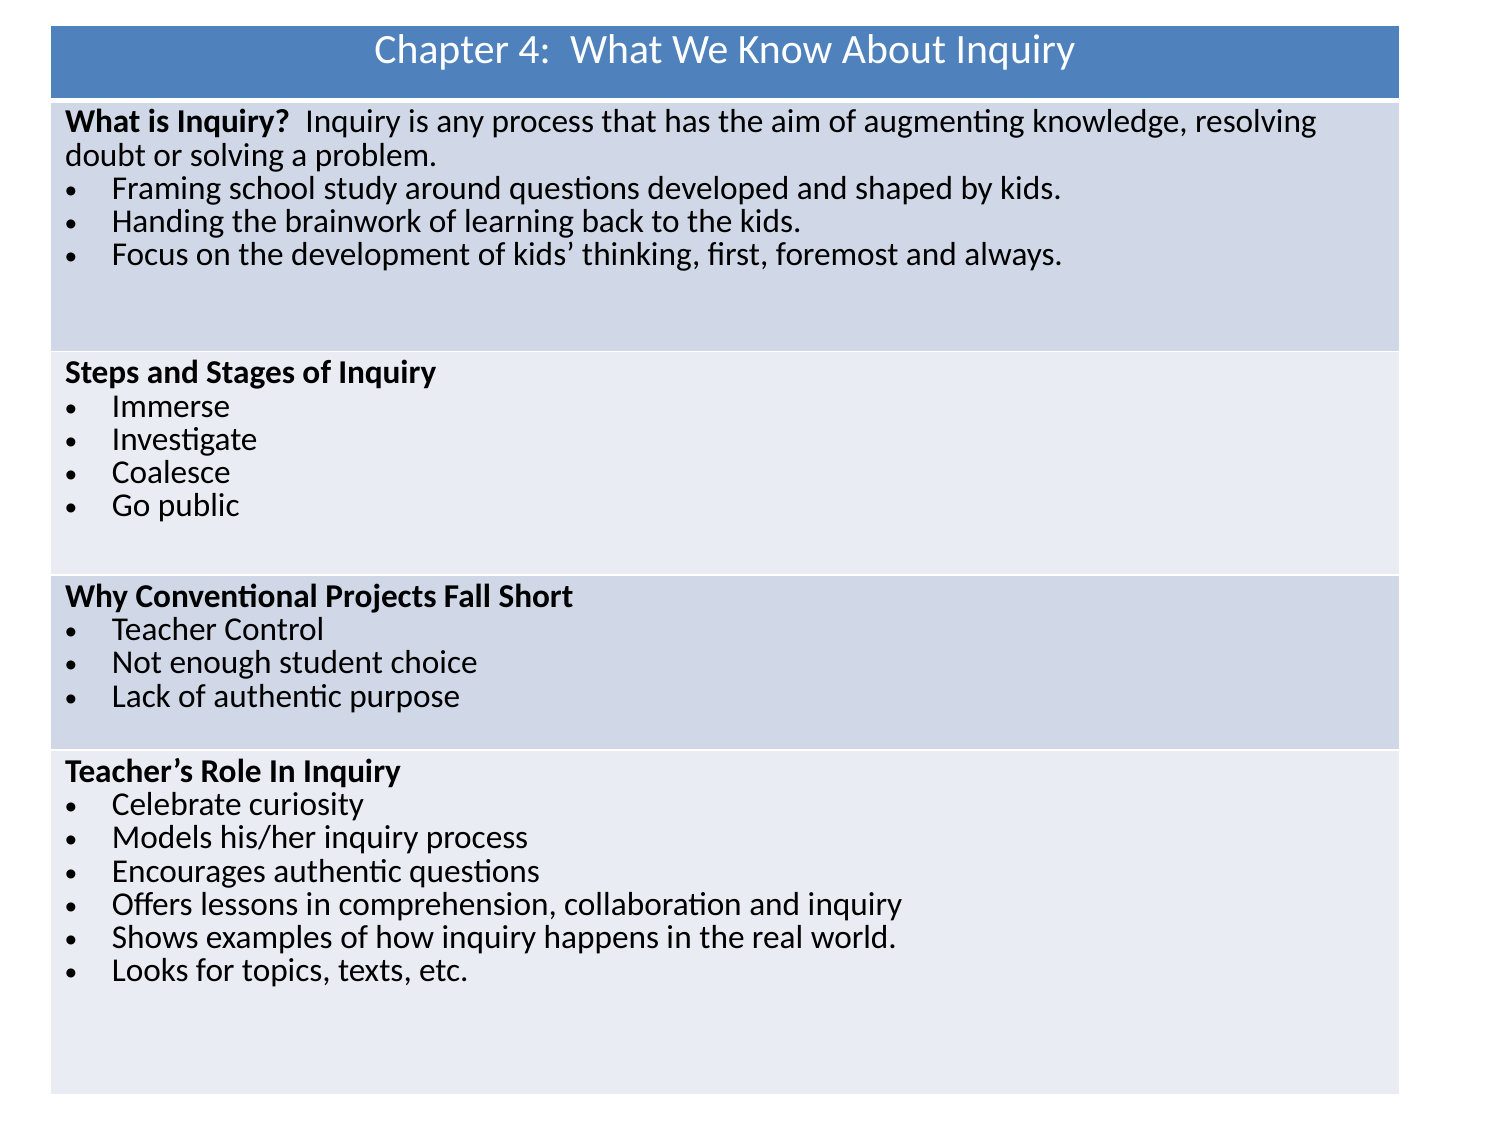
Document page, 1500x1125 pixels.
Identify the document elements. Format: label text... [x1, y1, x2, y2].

table_cell Steps and Stages of Inquiry Immerse Investigate Coalesce Go public [51, 352, 1399, 574]
table_header Chapter 4: What We Know About Inquiry [51, 26, 1399, 98]
table_cell Teacher’s Role In Inquiry Celebrate curiosity Models his/her inquiry process Encourages authentic questions Offers lessons in comprehension, collaboration and inquiry Shows examples of how inquiry happens in the real world. Looks for topics, texts, etc. [51, 751, 1399, 1094]
table_cell What is Inquiry? Inquiry is any process that has the aim of augmenting knowledge, resolving doubt or solving a problem. Framing school study around questions developed and shaped by kids. Handing the brainwork of learning back to the kids. Focus on the development of kids’ thinking, first, foremost and always. [51, 103, 1399, 351]
table_cell Why Conventional Projects Fall Short Teacher Control Not enough student choice Lack of authentic purpose [51, 576, 1399, 749]
